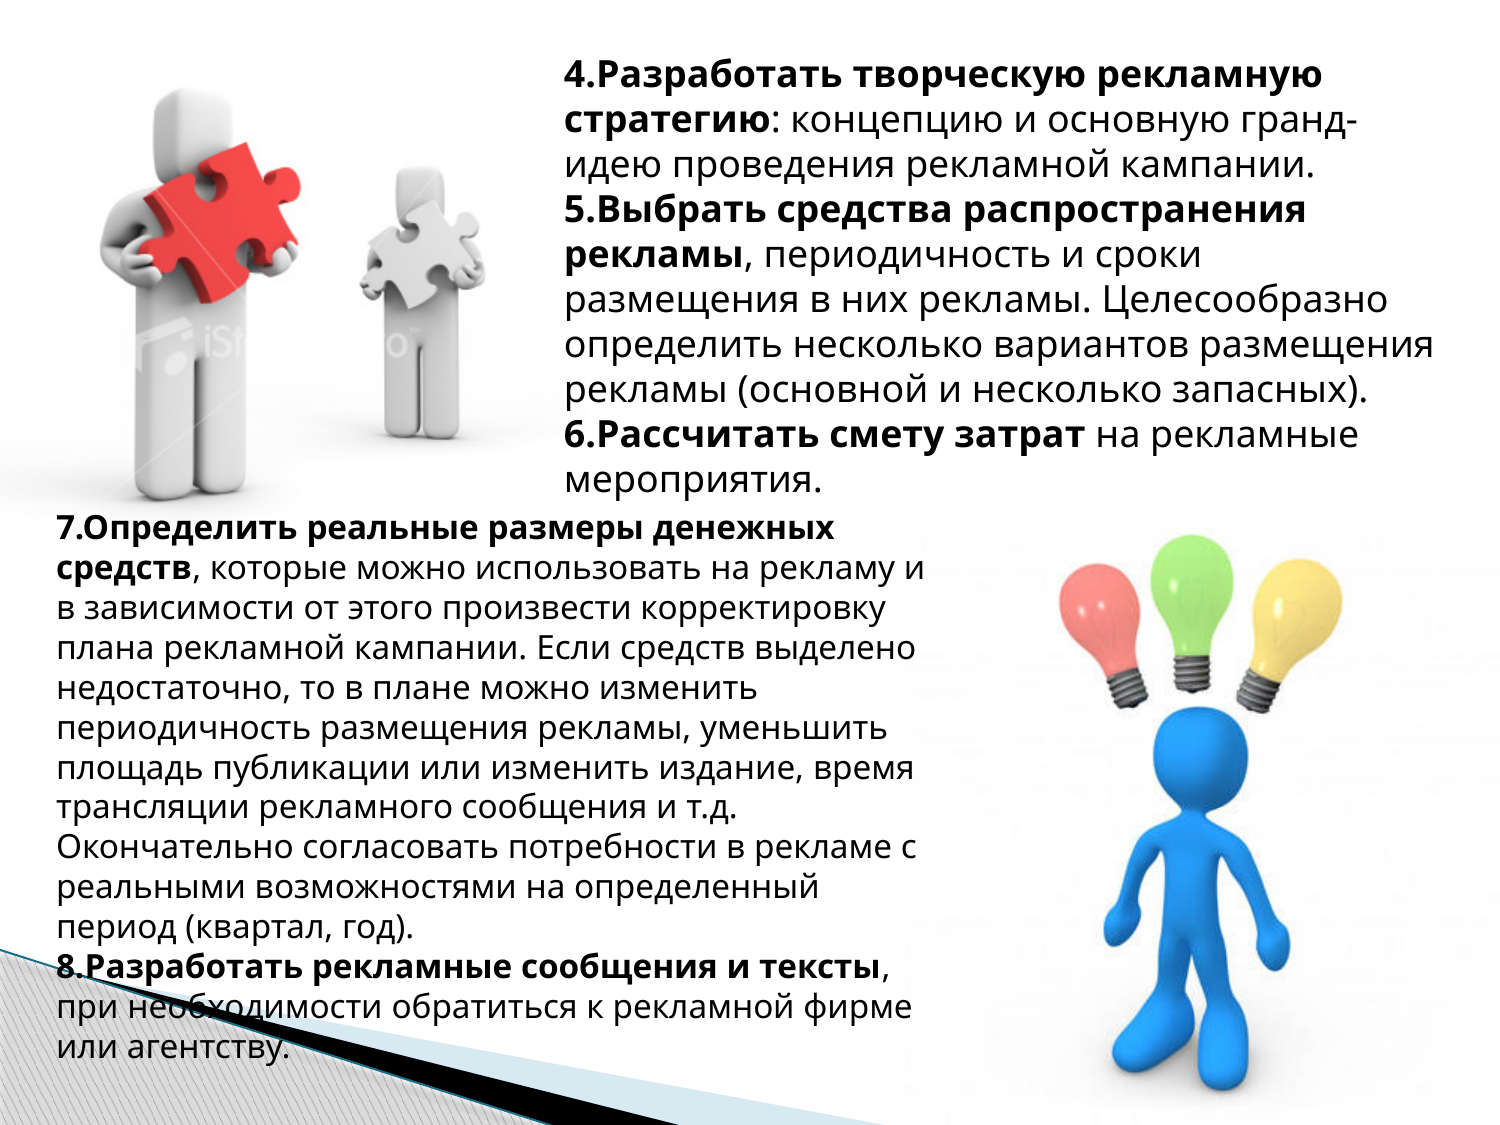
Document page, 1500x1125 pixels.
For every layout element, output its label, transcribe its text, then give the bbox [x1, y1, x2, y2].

text_box 4.Разработать творческую рекламную стратегию: концепцию и основную гранд-идею проведения рекламной кампании. 5.Выбрать средства распространения рекламы, периодичность и сроки размещения в них рекламы. Целесообразно определить несколько вариантов размещения рекламы (основной и несколько запасных). 6.Рассчитать смету затрат на рекламные мероприятия. [592, 42, 1459, 526]
text_box 7.Определить реальные размеры денежных средств, которые можно использовать на рекламу и в зависимости от этого произвести корректировку плана рекламной кампании. Если средств выделено недостаточно, то в плане можно изменить периодичность размещения рекламы, уменьшить площадь публикации или изменить издание, время трансляции рекламного сообщения и т.д. Окончательно согласовать потребности в рекламе с реальными возможностями на определенный период (квартал, год). 8.Разработать рекламные сообщения и тексты, при необходимости обратиться к рекламной фирме или агентству. [41, 498, 951, 1118]
picture [901, 526, 1500, 1125]
picture [0, 0, 587, 587]
